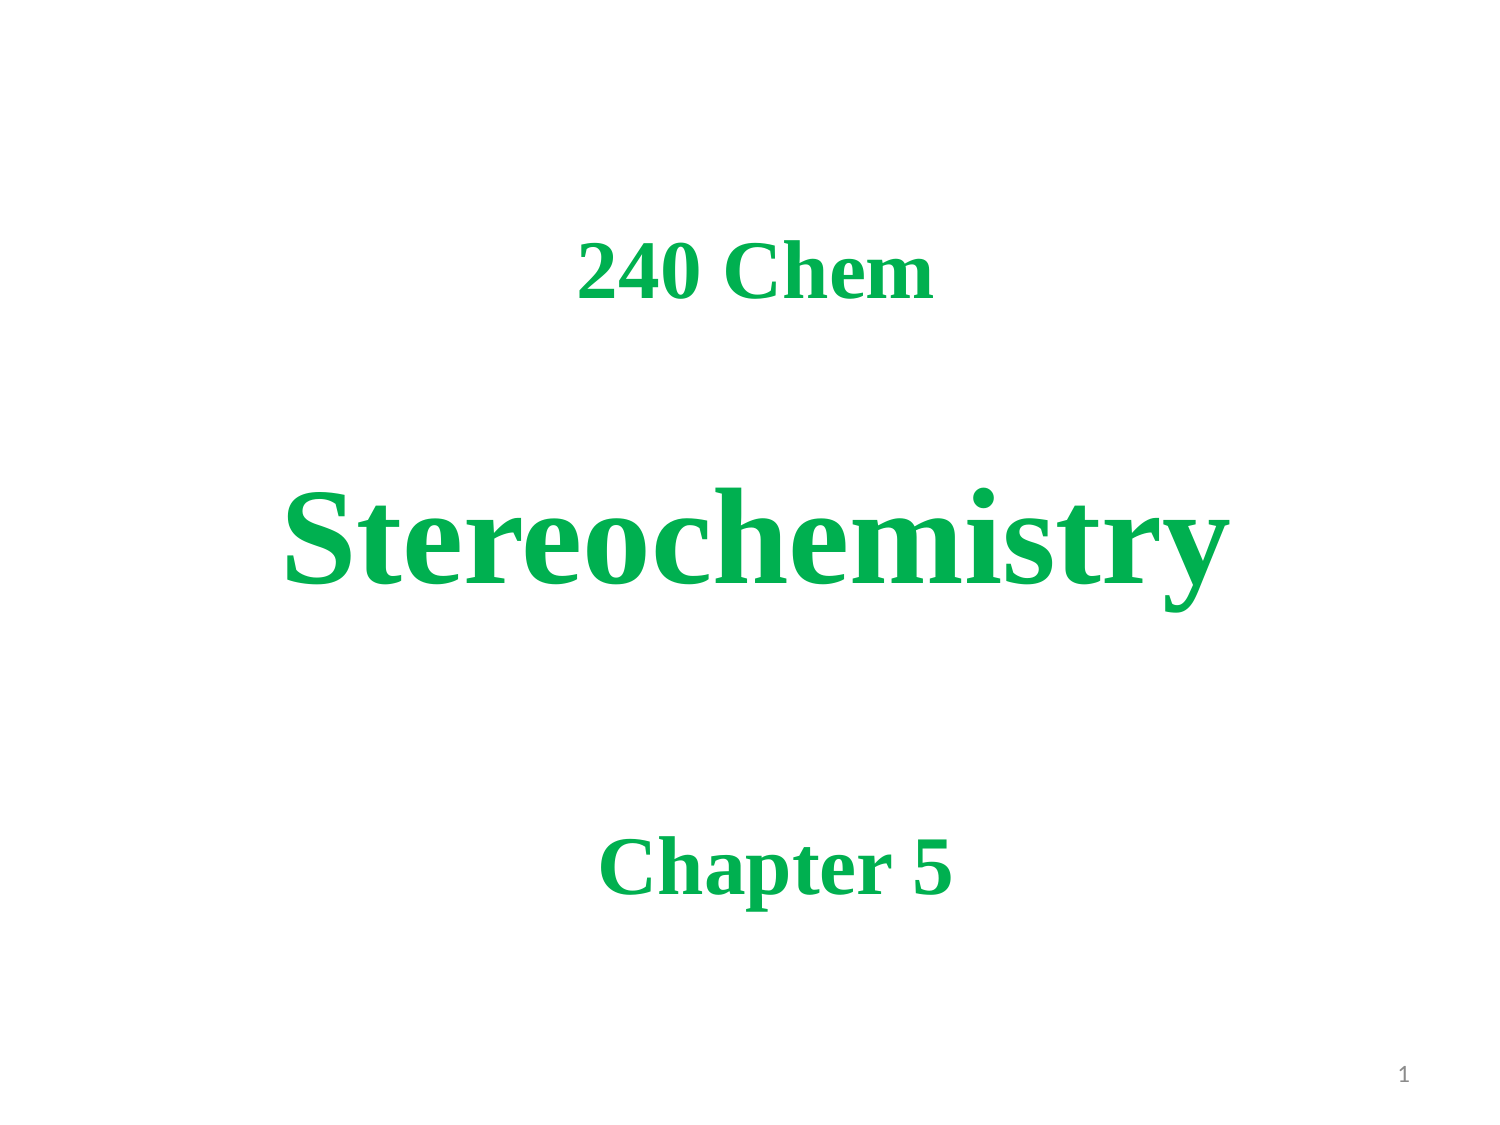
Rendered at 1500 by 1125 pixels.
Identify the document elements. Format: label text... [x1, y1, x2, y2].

text_box 240 Chem [562, 207, 951, 323]
text_box Stereochemistry [265, 438, 1247, 619]
slide_number 1 [1074, 1042, 1425, 1103]
text_box Chapter 5 [583, 803, 970, 919]
